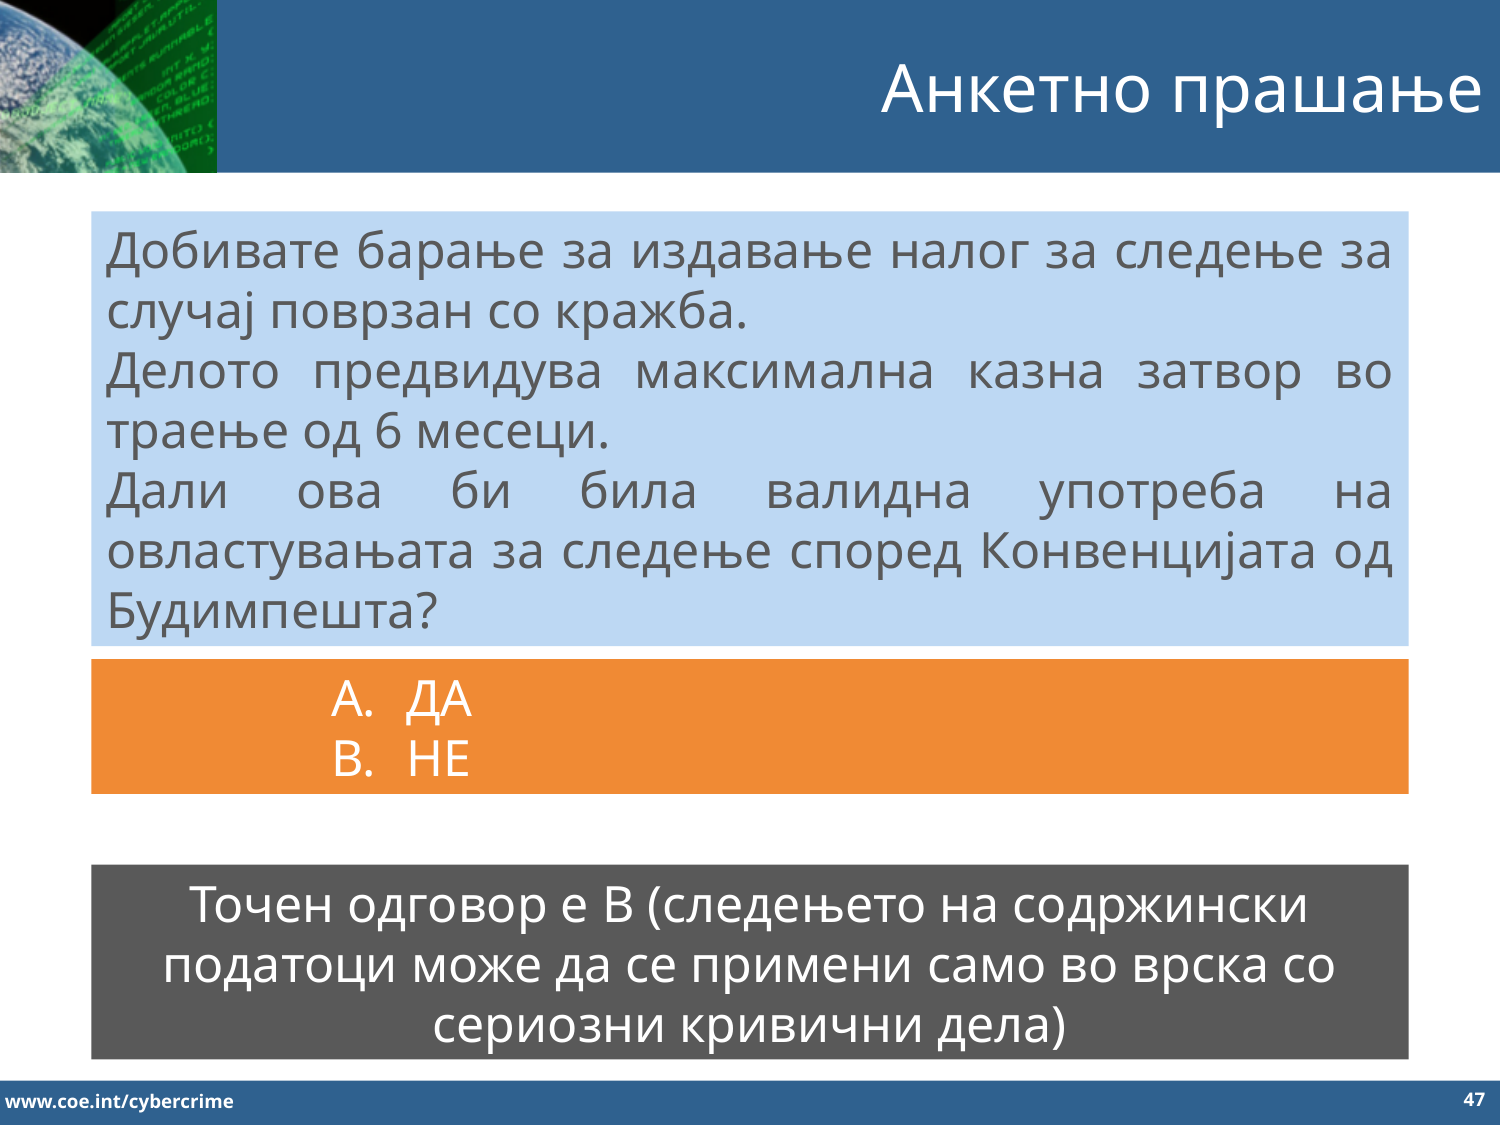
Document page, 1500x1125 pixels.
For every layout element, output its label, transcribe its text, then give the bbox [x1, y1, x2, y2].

text_box Точен одговор е B (следењето на содржински податоци може да се примени само во врска со сериозни кривични дела) [91, 864, 1409, 1060]
picture [0, 1, 217, 173]
text_box ДА НЕ [91, 659, 1409, 794]
text_box Добивате барање за издавање налог за следење за случај поврзан со кражба. Делото предвидува максимална казна затвор во траење од 6 месеци. Дали ова би била валидна употреба на овластувањата за следење според Конвенцијата од Будимпешта? [91, 211, 1409, 647]
text_box Анкетно прашање [329, 9, 1500, 162]
